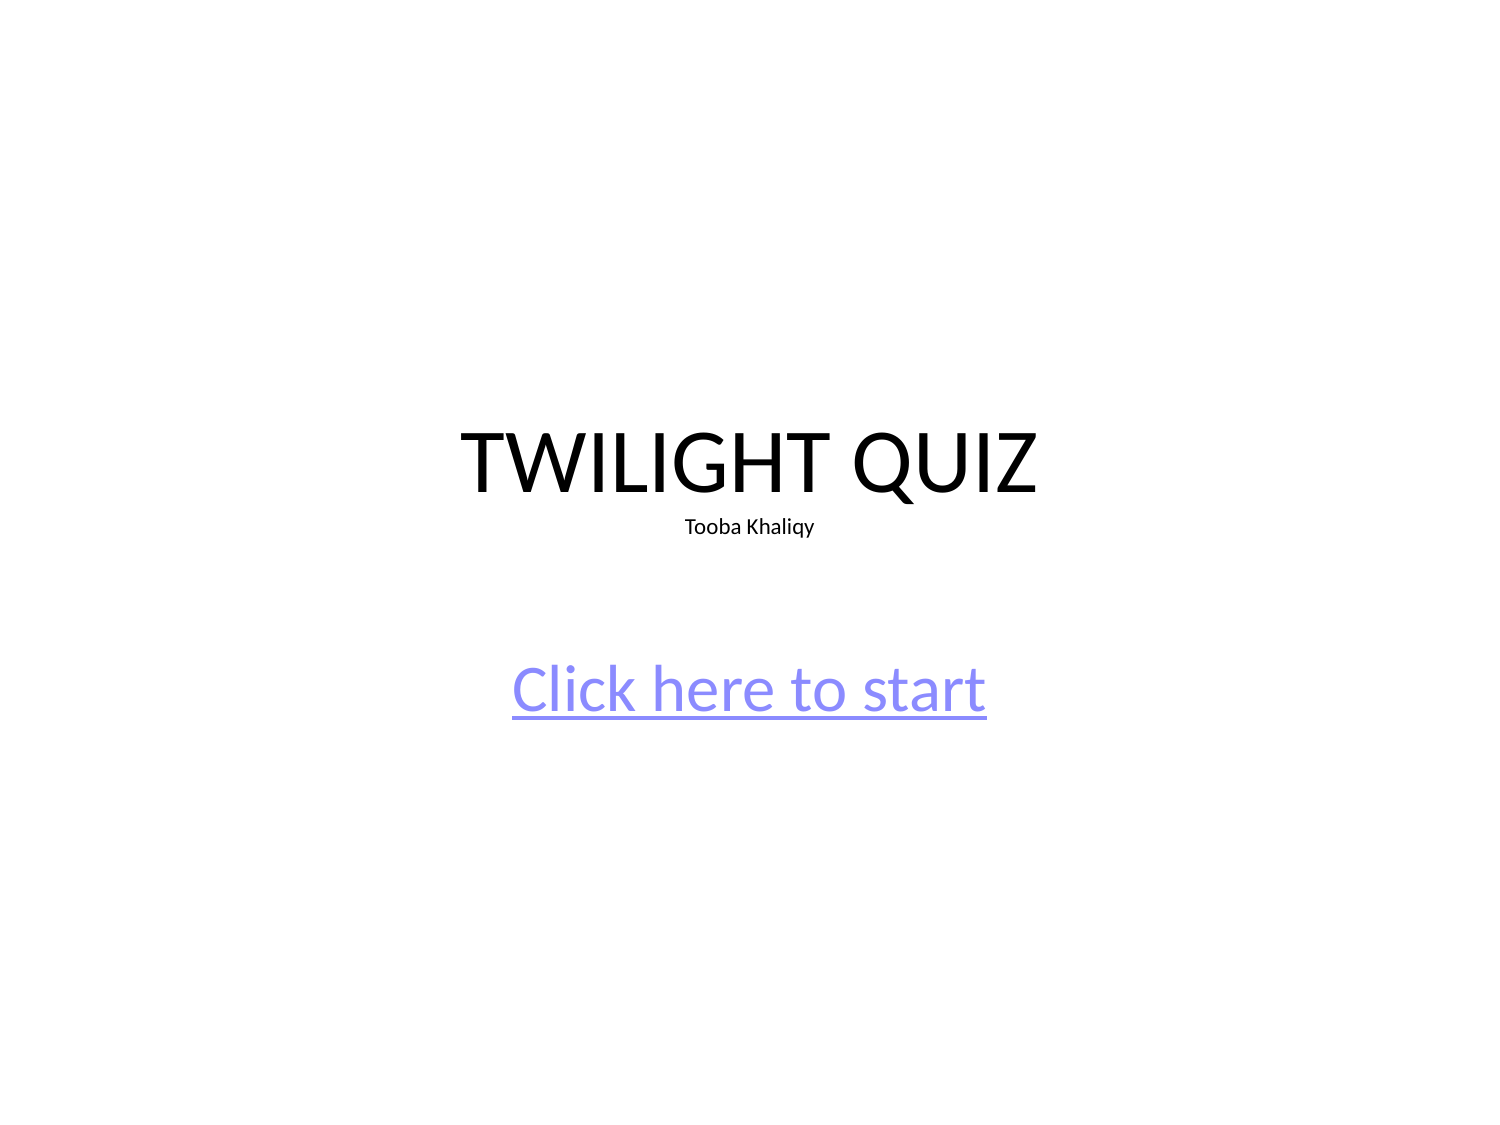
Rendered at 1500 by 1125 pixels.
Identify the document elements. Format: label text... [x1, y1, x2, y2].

subtitle Click here to start [225, 637, 1275, 925]
title TWILIGHT QUIZ Tooba Khaliqy [112, 349, 1388, 591]
